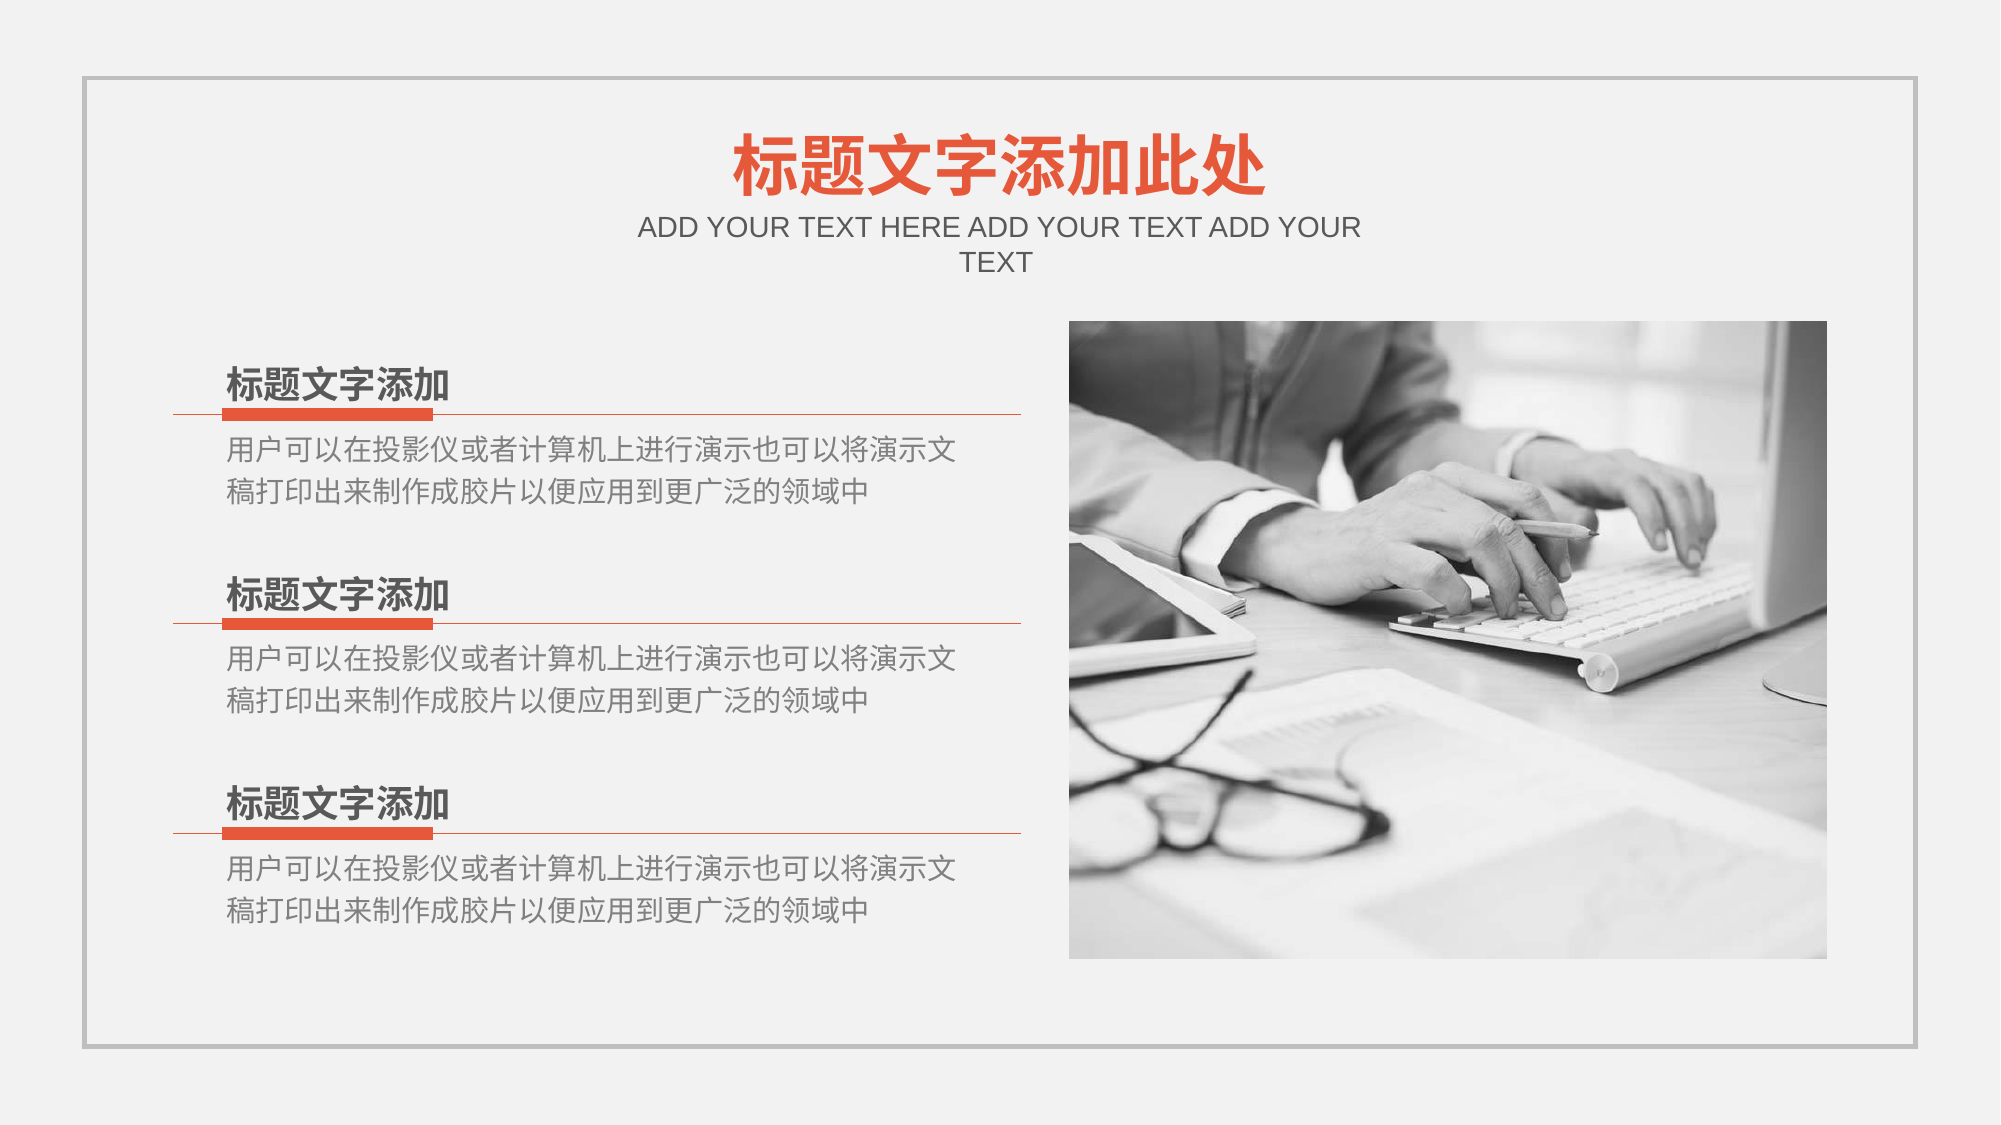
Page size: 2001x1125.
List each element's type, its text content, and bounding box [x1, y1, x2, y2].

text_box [211, 763, 1001, 936]
text_box ADD YOUR TEXT HERE ADD YOUR TEXT ADD YOUR TEXT [599, 201, 1401, 286]
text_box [211, 344, 1001, 517]
picture [1069, 321, 1827, 959]
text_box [211, 554, 1001, 727]
text_box 标题文字添加此处 [718, 116, 1282, 201]
